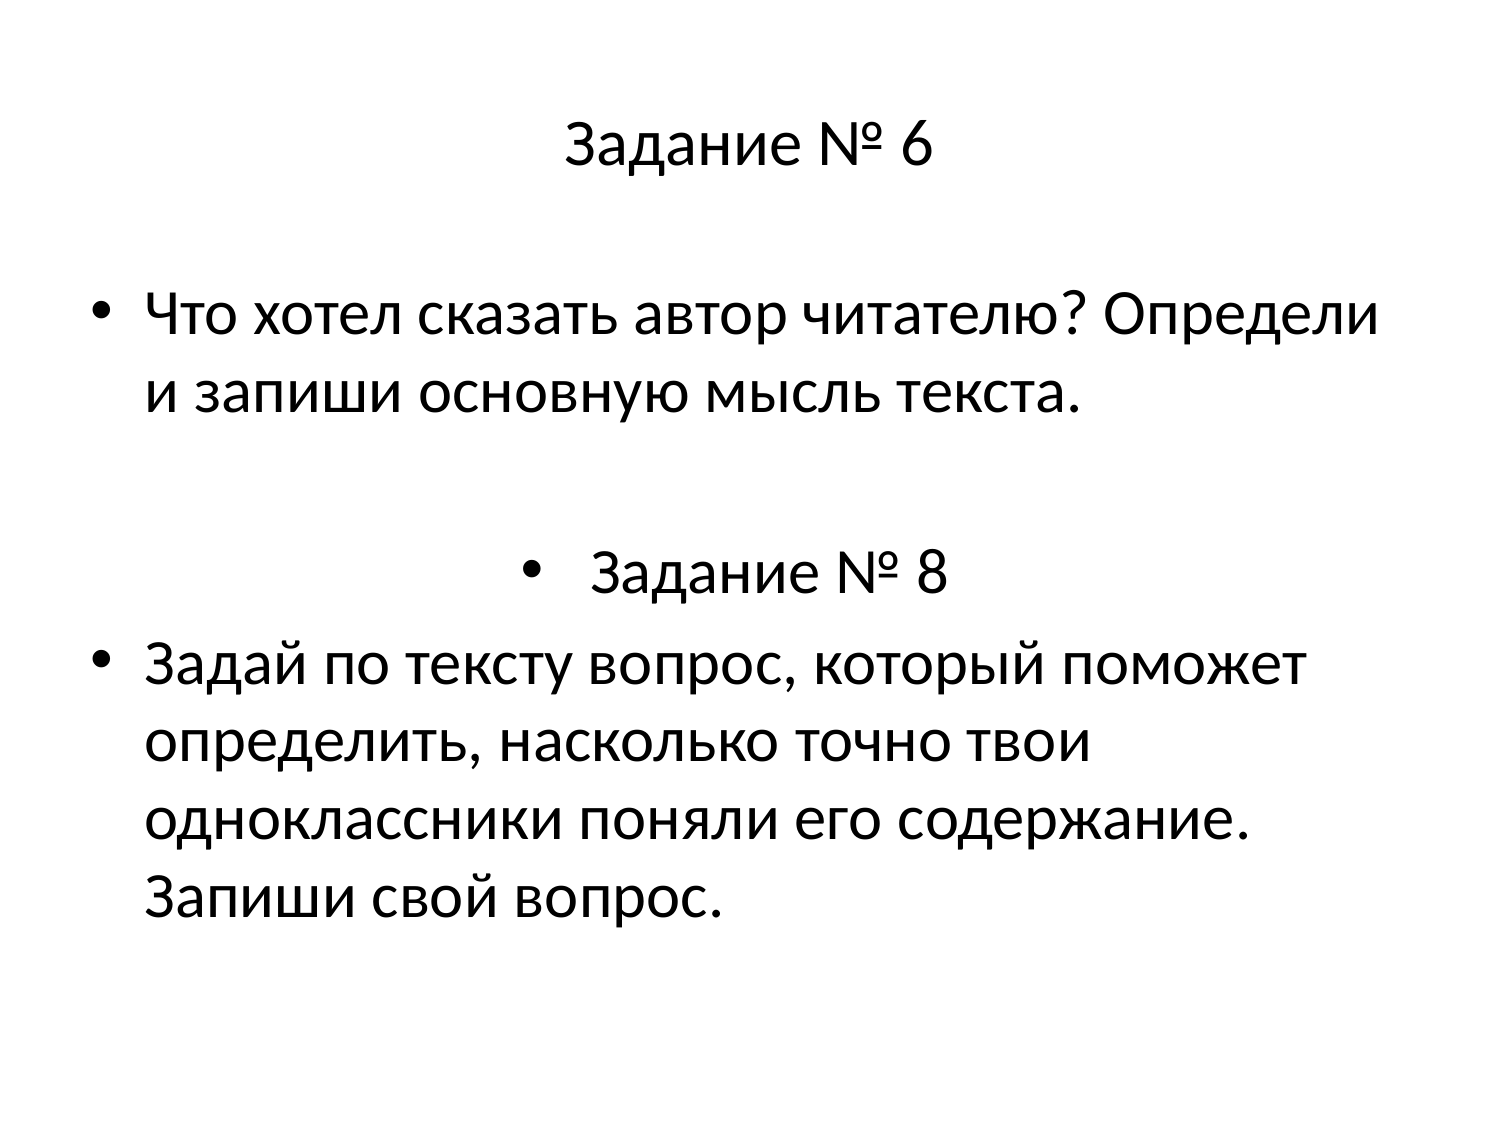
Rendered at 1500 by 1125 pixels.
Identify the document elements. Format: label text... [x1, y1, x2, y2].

title Задание № 6 [75, 45, 1425, 233]
list Что хотел сказать автор читателю? Определи и запиши основную мысль текста. Задание № 8 Задай по тексту вопрос, который поможет определить, насколько точно твои одноклассники поняли его содержание. Запиши свой вопрос. [75, 262, 1425, 1005]
